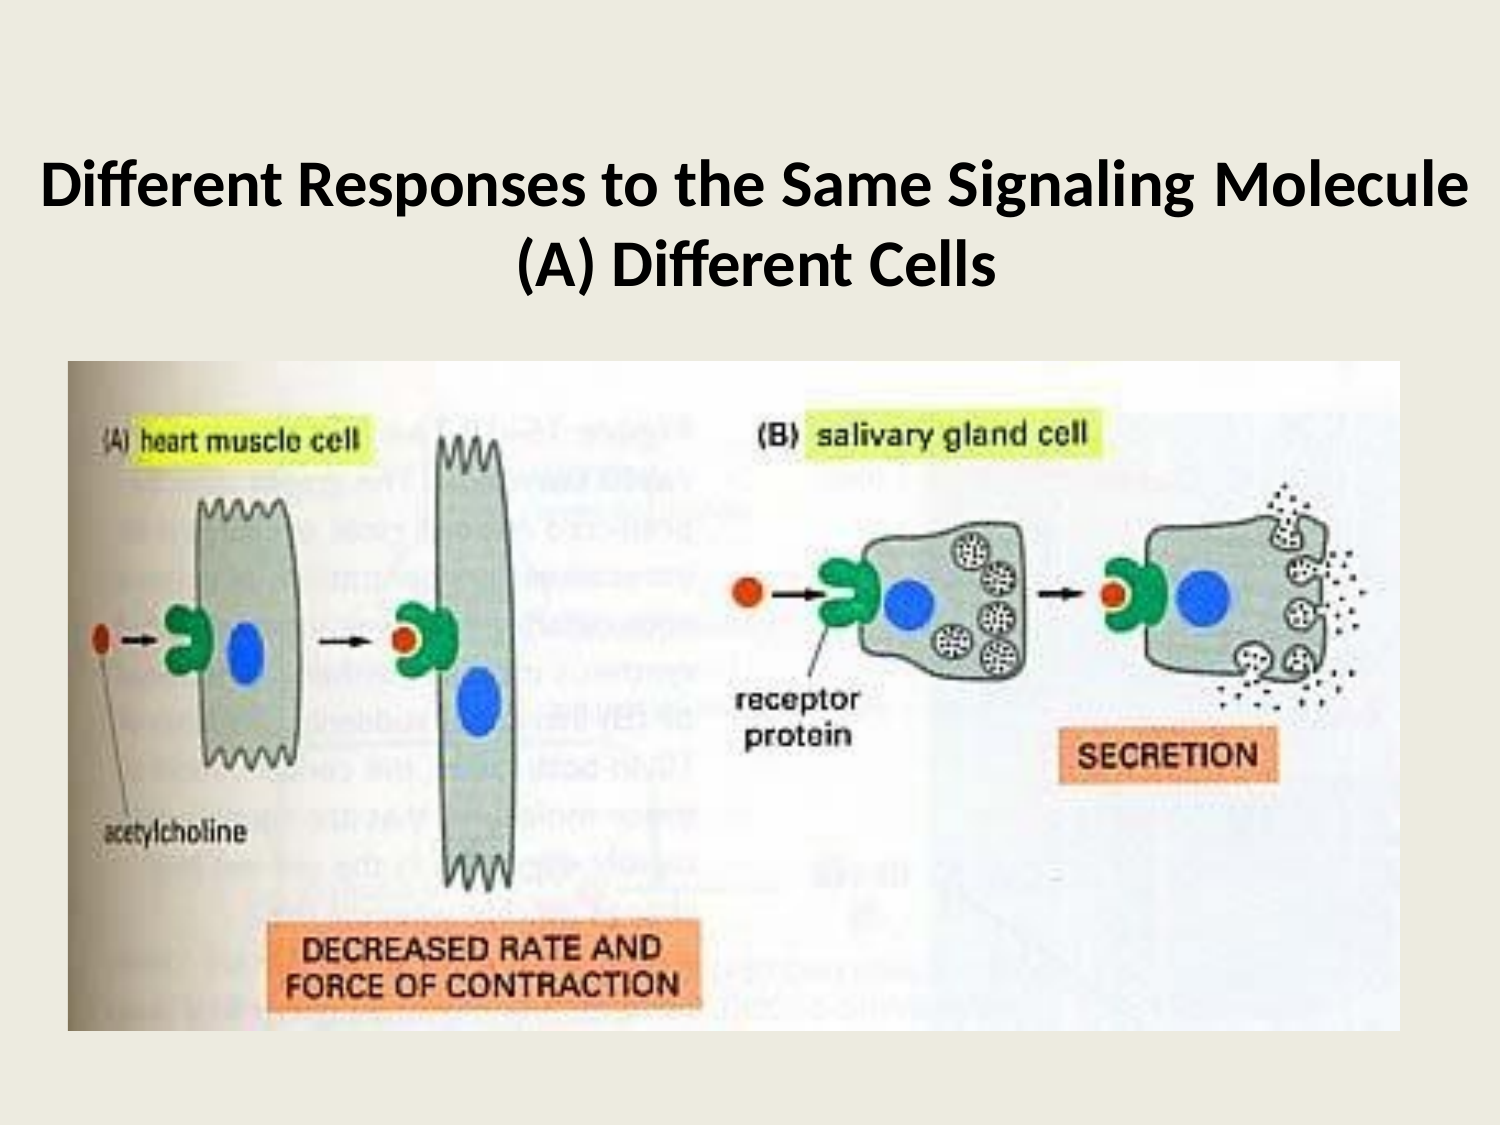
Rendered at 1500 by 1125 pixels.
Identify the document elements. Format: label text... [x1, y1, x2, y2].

text_box Different Responses to the Same Signaling Molecule (A) Different Cells [38, 140, 1480, 301]
text_box [67, 361, 1400, 1031]
